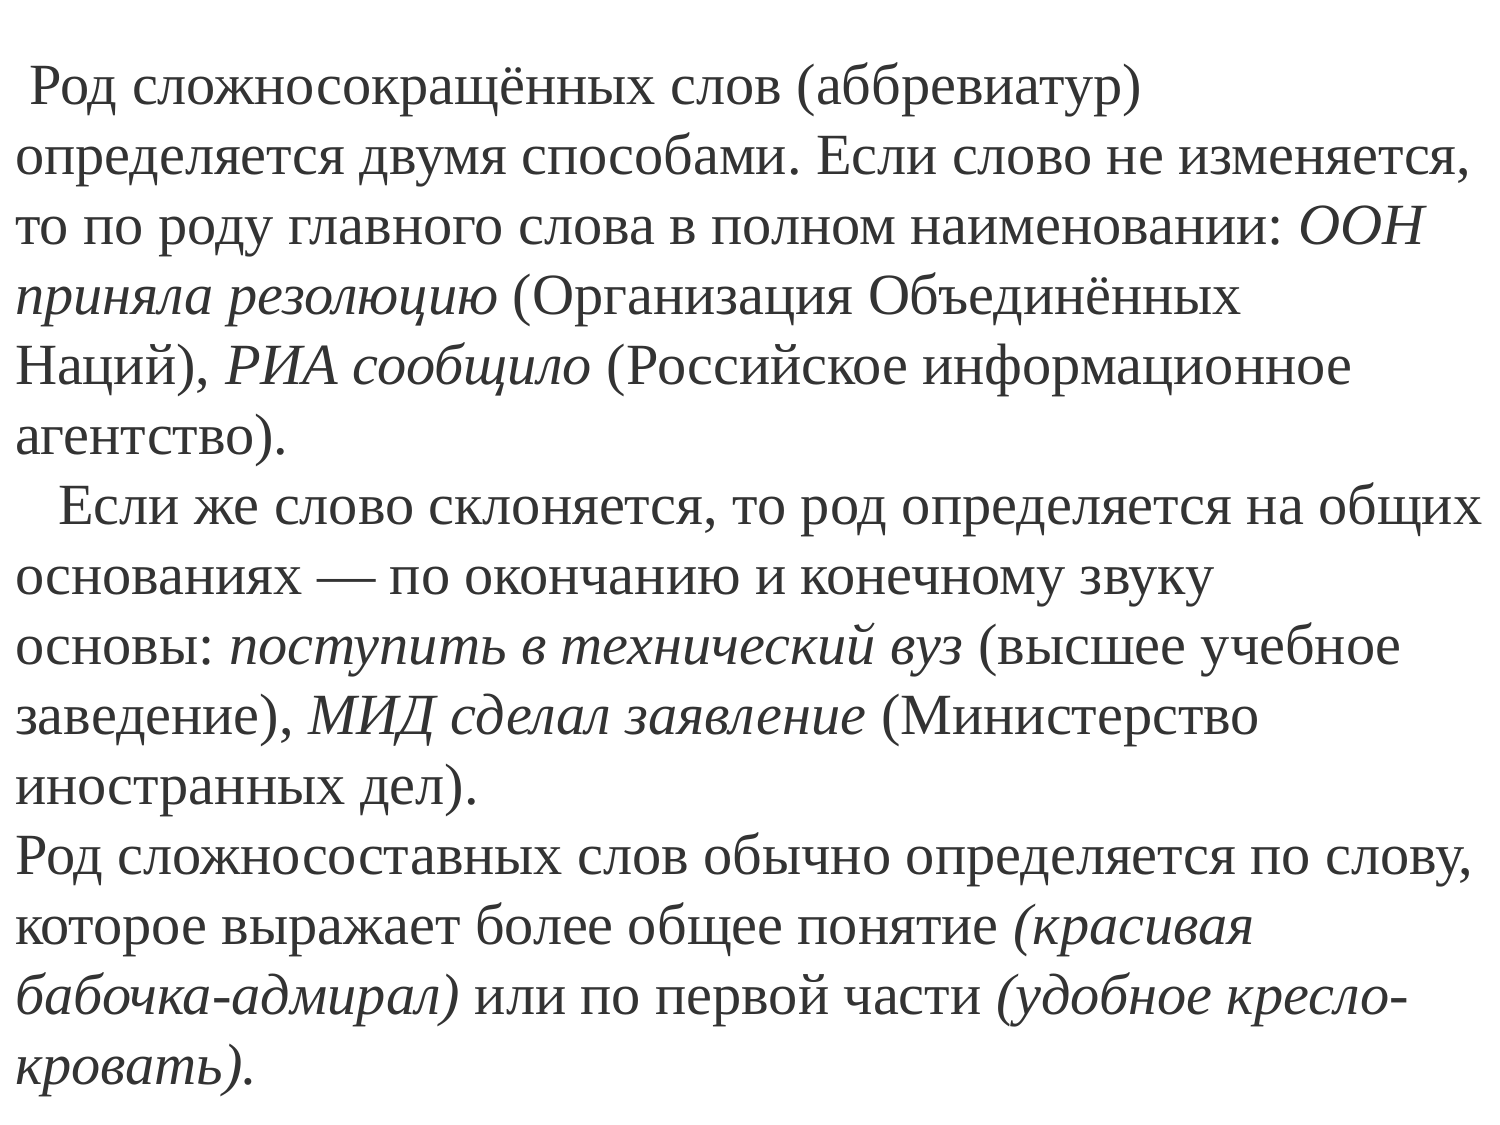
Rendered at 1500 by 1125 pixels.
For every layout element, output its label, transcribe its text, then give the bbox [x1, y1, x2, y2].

text_box Род сложносокращённых слов (аббревиатур) определяется двумя способами. Если слово не изменяется, то по роду главного слова в полном наименовании: ООН приняла резолюцию (Организация Объединённых Наций), РИА сообщило (Российское информационное агентство). Если же слово склоняется, то род определяется на общих основаниях — по окончанию и конечному звуку основы: поступить в технический вуз (высшее учебное заведение), МИД сделал заявление (Министерство иностранных дел). Род сложносоставных слов обычно определяется по слову, которое выражает более общее понятие (красивая бабочка-адмирал) или по первой части (удобное кресло-кровать). [0, 39, 1500, 1104]
